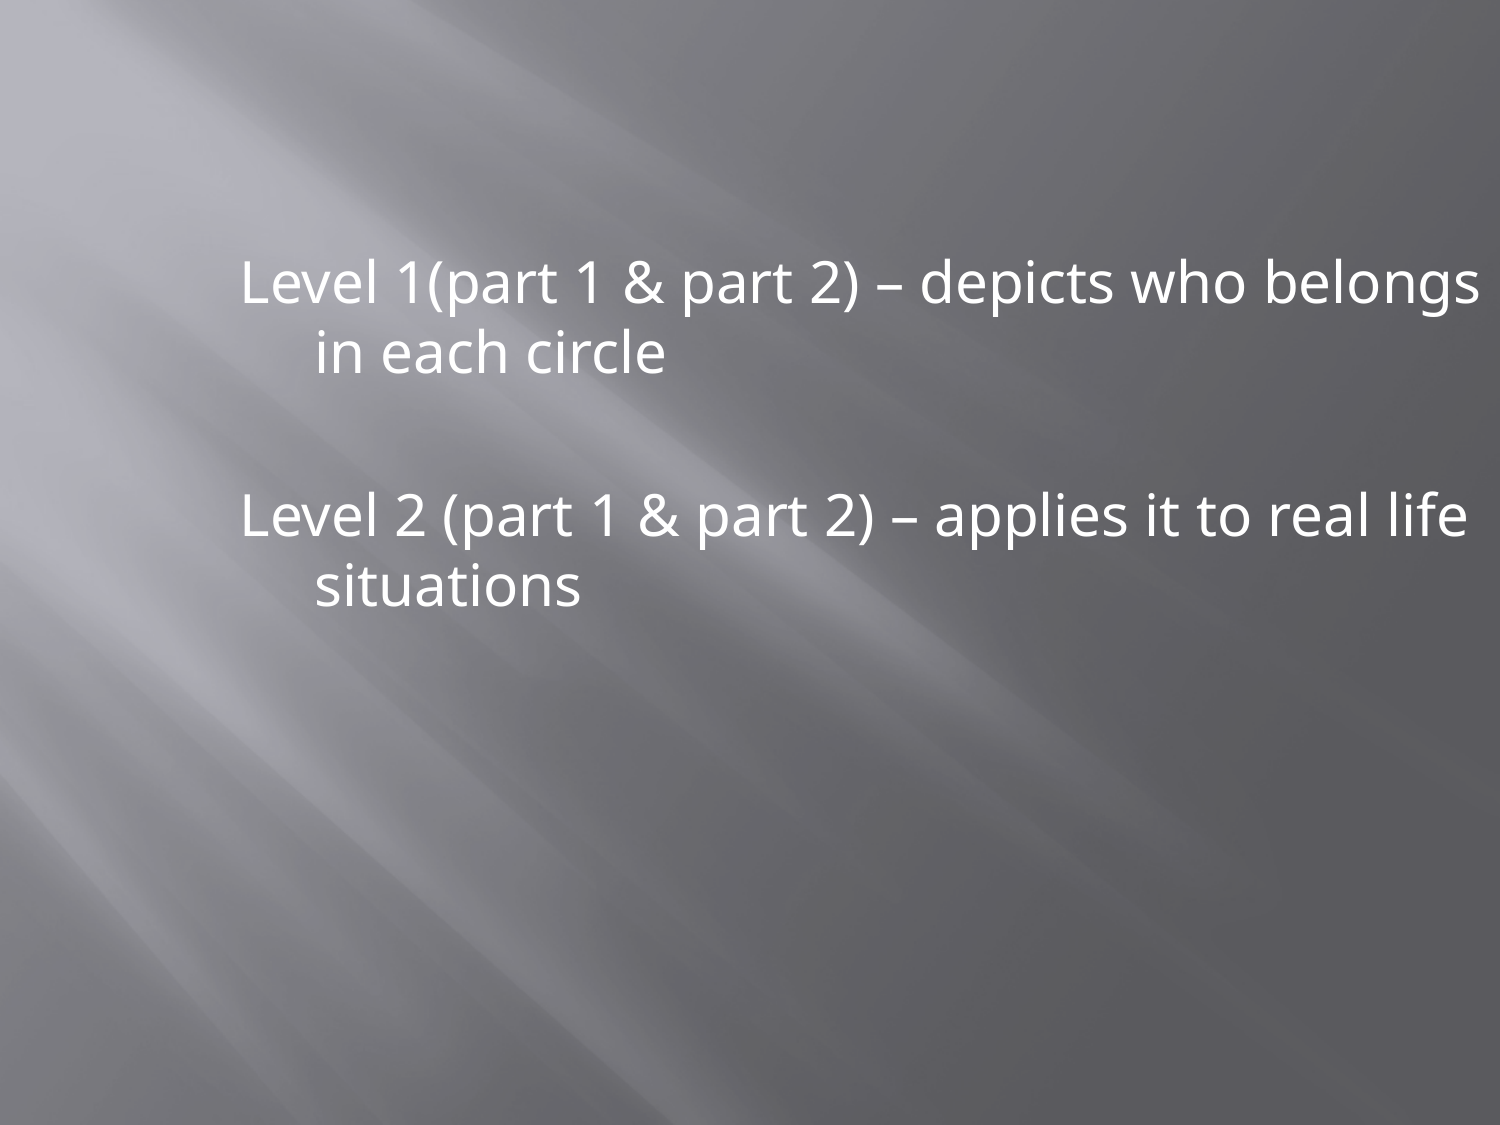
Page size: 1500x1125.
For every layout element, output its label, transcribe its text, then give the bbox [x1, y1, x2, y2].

list Level 1(part 1 & part 2) – depicts who belongs in each circle Level 2 (part 1 & part 2) – applies it to real life situations [225, 237, 1500, 988]
